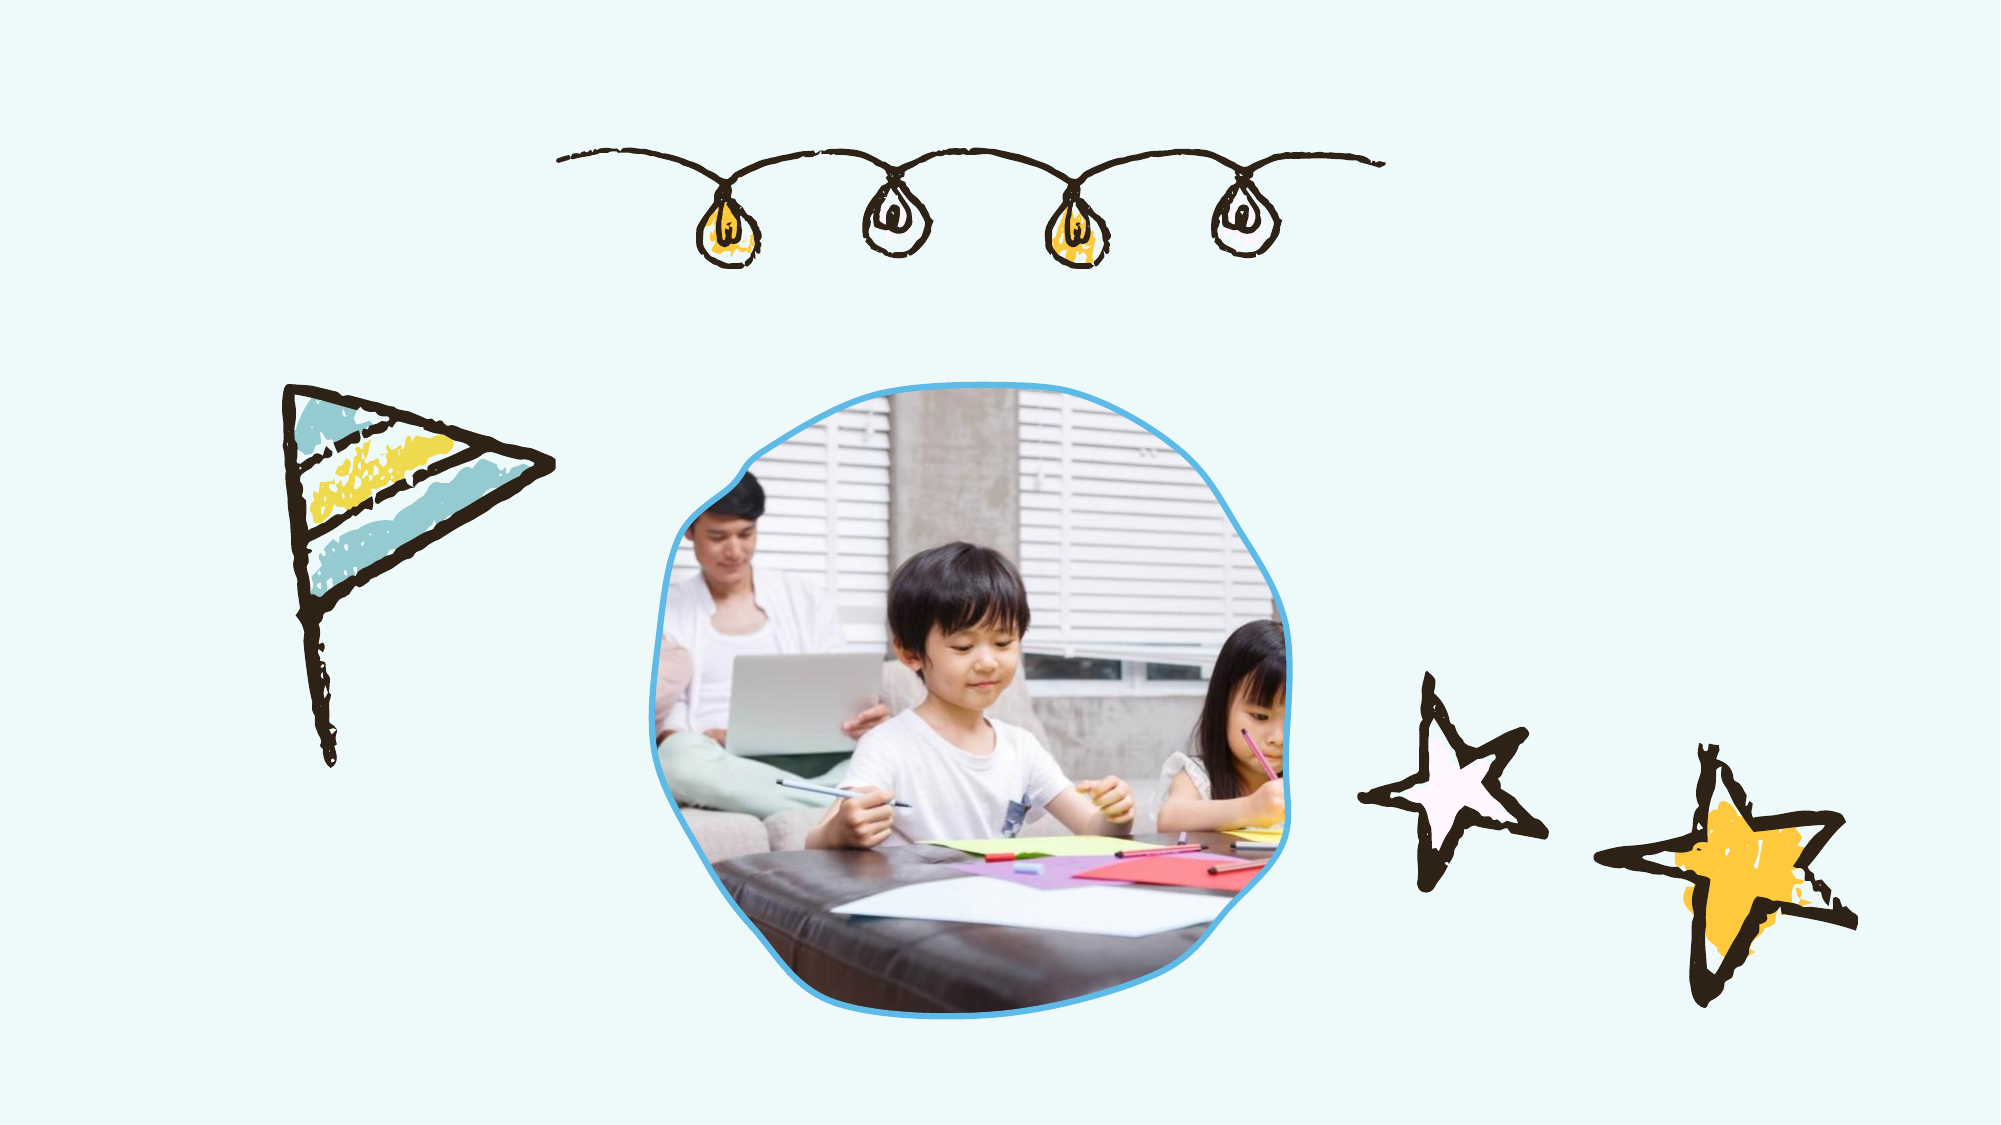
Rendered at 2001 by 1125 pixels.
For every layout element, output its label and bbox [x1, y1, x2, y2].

picture [555, 147, 1386, 269]
picture [651, 384, 1290, 1017]
picture [281, 384, 556, 769]
picture [1593, 743, 1858, 1009]
picture [1357, 670, 1549, 893]
